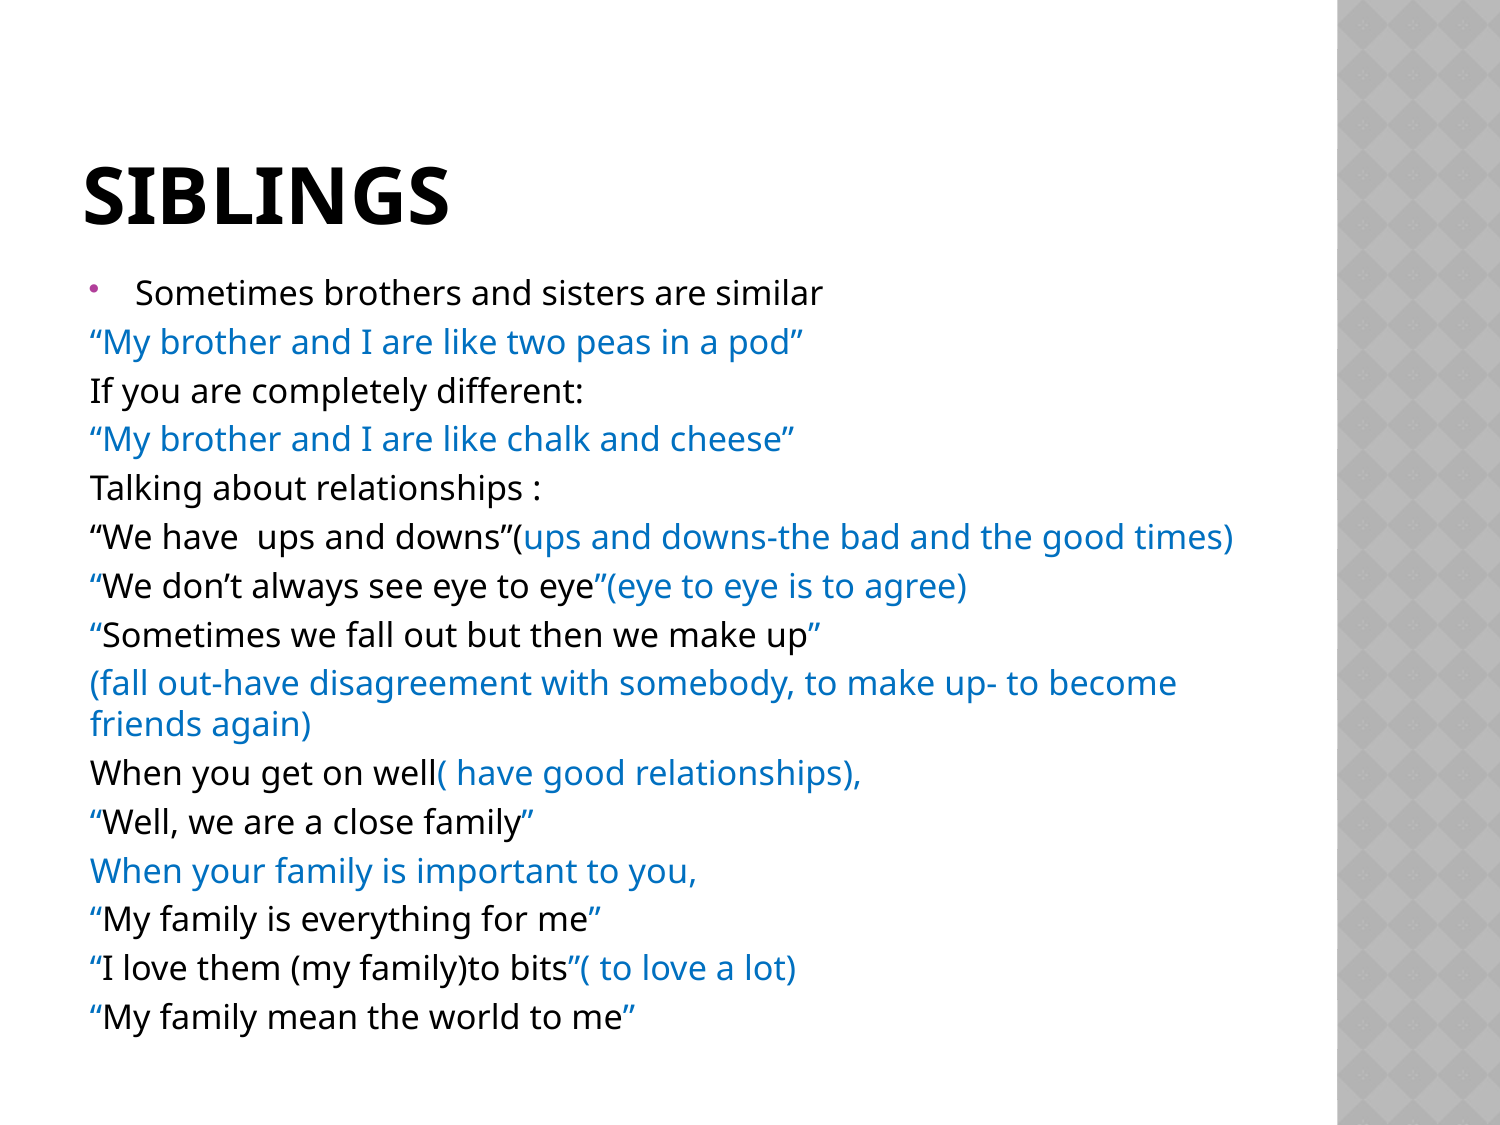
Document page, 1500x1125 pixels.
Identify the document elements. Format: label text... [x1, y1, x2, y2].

title Siblings [75, 52, 1263, 240]
list Sometimes brothers and sisters are similar “My brother and I are like two peas in a pod” If you are completely different: “My brother and I are like chalk and cheese” Talking about relationships : “We have ups and downs”(ups and downs-the bad and the good times) “We don’t always see eye to eye”(eye to eye is to agree) “Sometimes we fall out but then we make up” (fall out-have disagreement with somebody, to make up- to become friends again) When you get on well( have good relationships), “Well, we are a close family” When your family is important to you, “My family is everything for me” “I love them (my family)to bits”( to love a lot) “My family mean the world to me” [75, 264, 1263, 1059]
